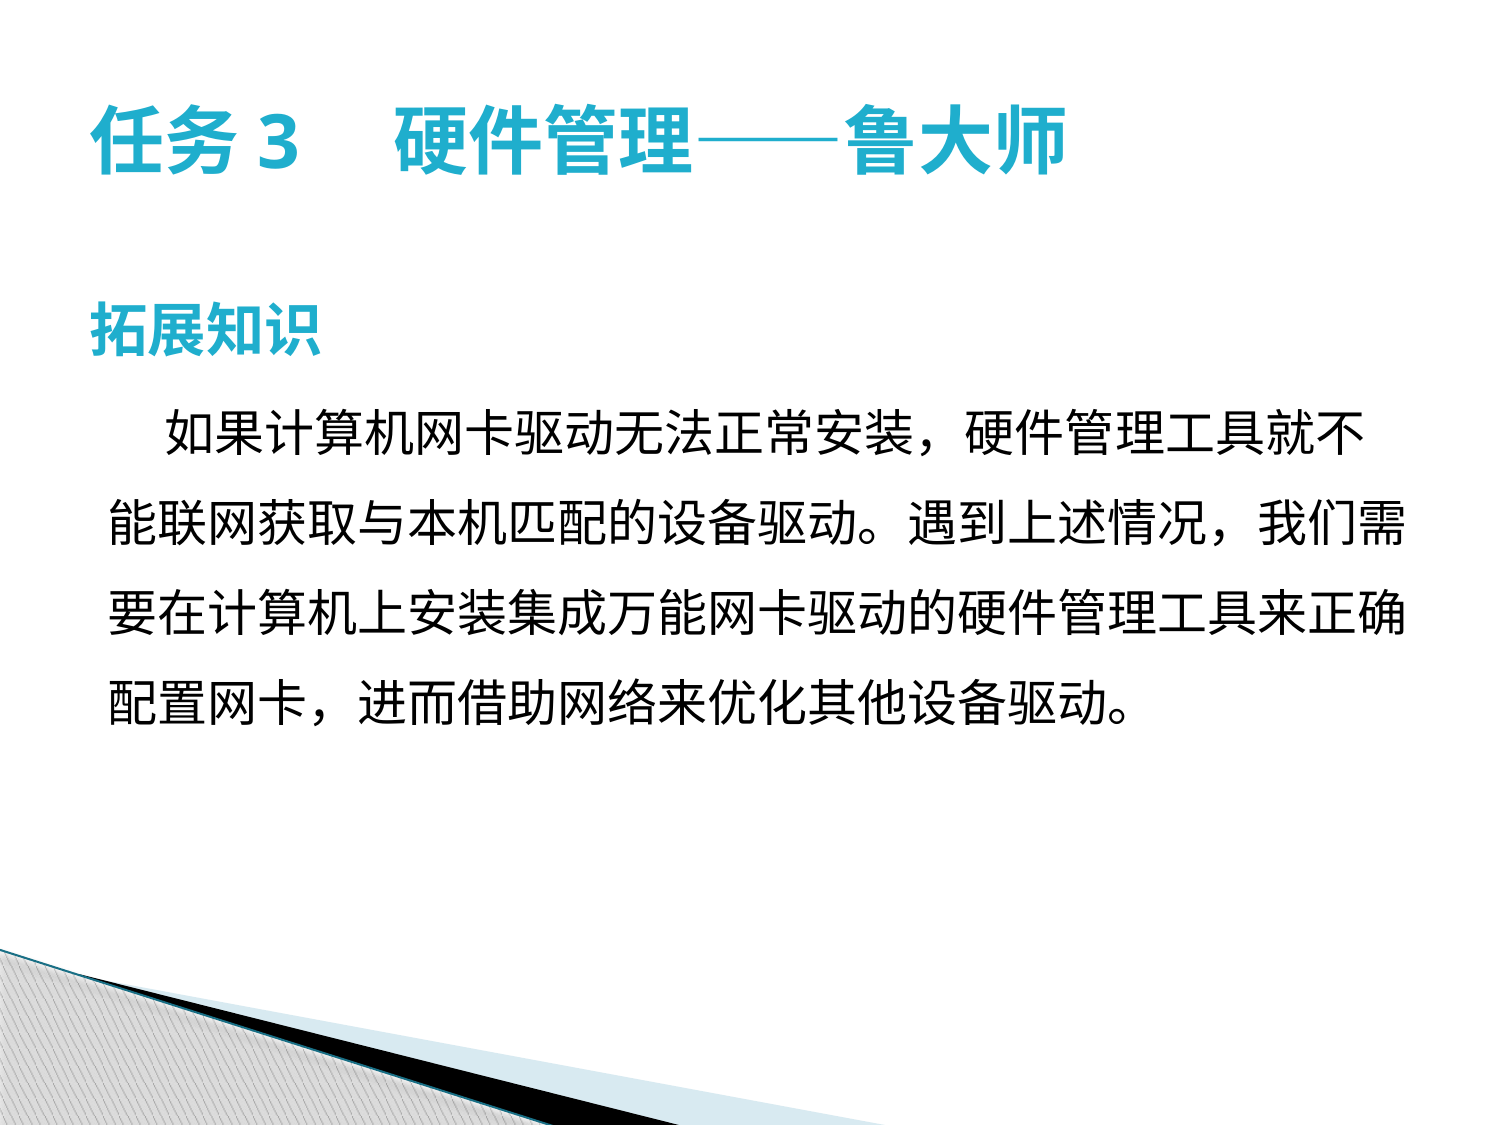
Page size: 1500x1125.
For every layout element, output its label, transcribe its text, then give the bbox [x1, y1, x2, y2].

list 拓展知识 如果计算机网卡驱动无法正常安装，硬件管理工具就不能联网获取与本机匹配的设备驱动。遇到上述情况，我们需要在计算机上安装集成万能网卡驱动的硬件管理工具来正确配置网卡，进而借助网络来优化其他设备驱动。 [75, 243, 1425, 1012]
title 任务3 硬件管理——鲁大师 [75, 45, 1425, 233]
